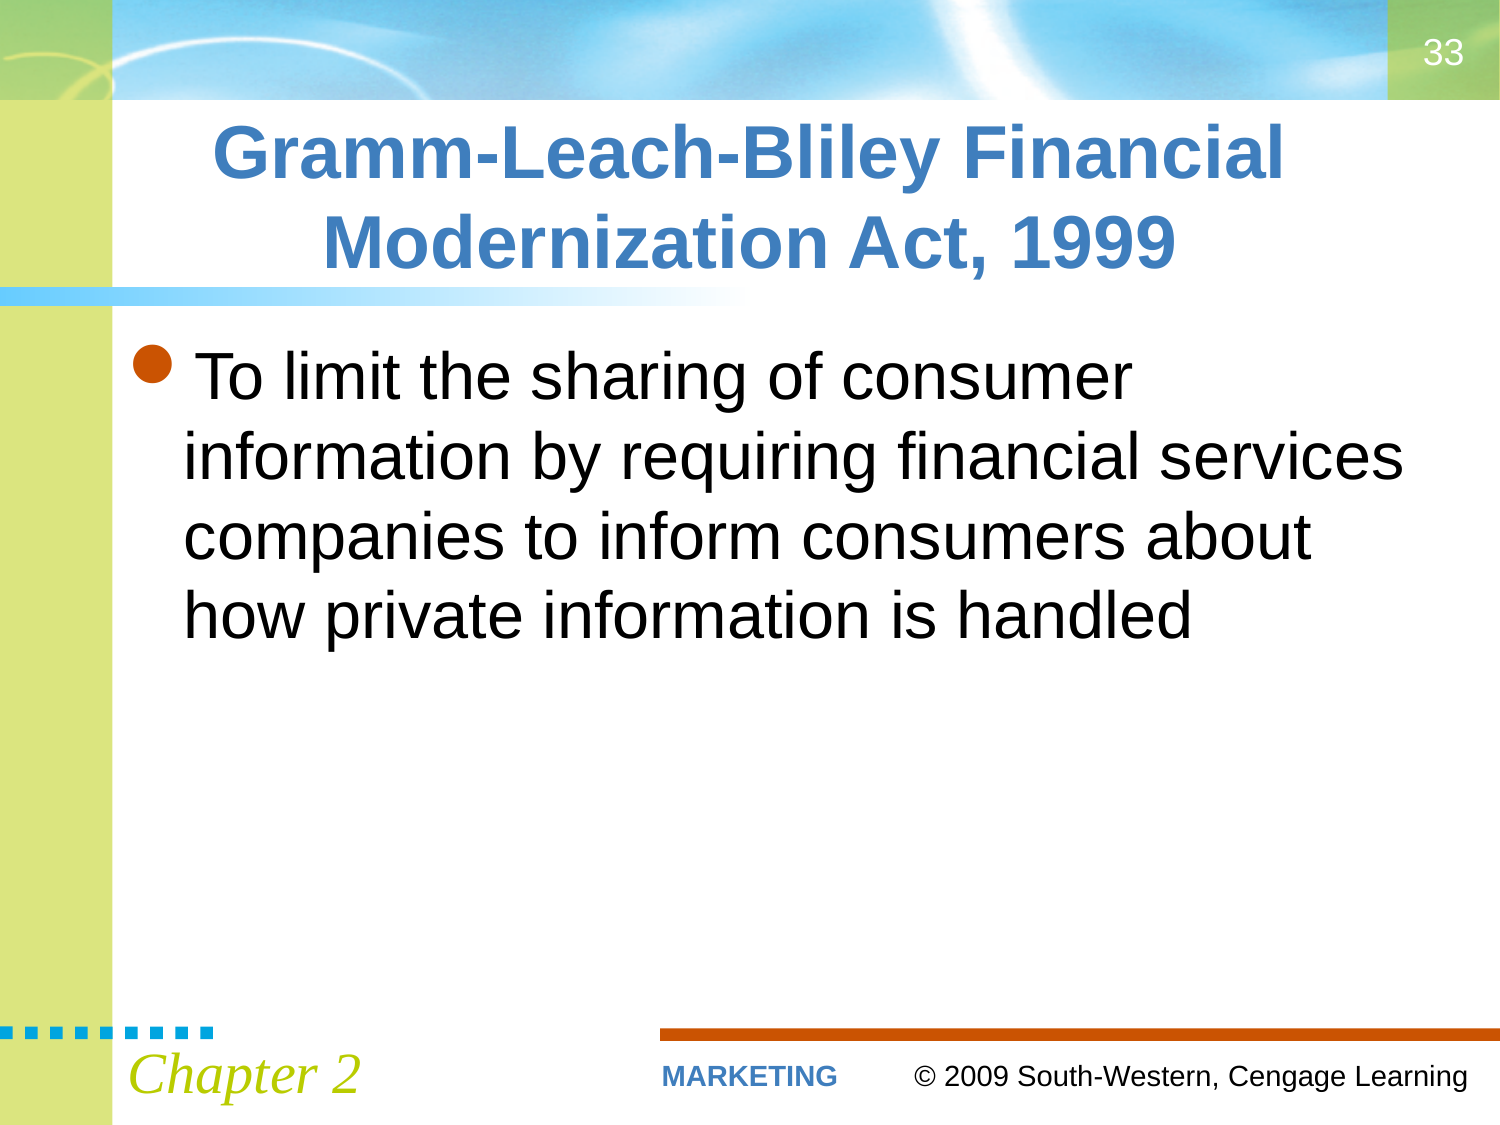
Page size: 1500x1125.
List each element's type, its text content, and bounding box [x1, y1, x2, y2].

footer Chapter 2 [112, 1012, 638, 1113]
title Gramm-Leach-Bliley Financial Modernization Act, 1999 [112, 99, 1388, 288]
list To limit the sharing of consumer information by requiring financial services companies to inform consumers about how private information is handled [112, 324, 1426, 1001]
slide_number 33 [1387, 0, 1500, 101]
